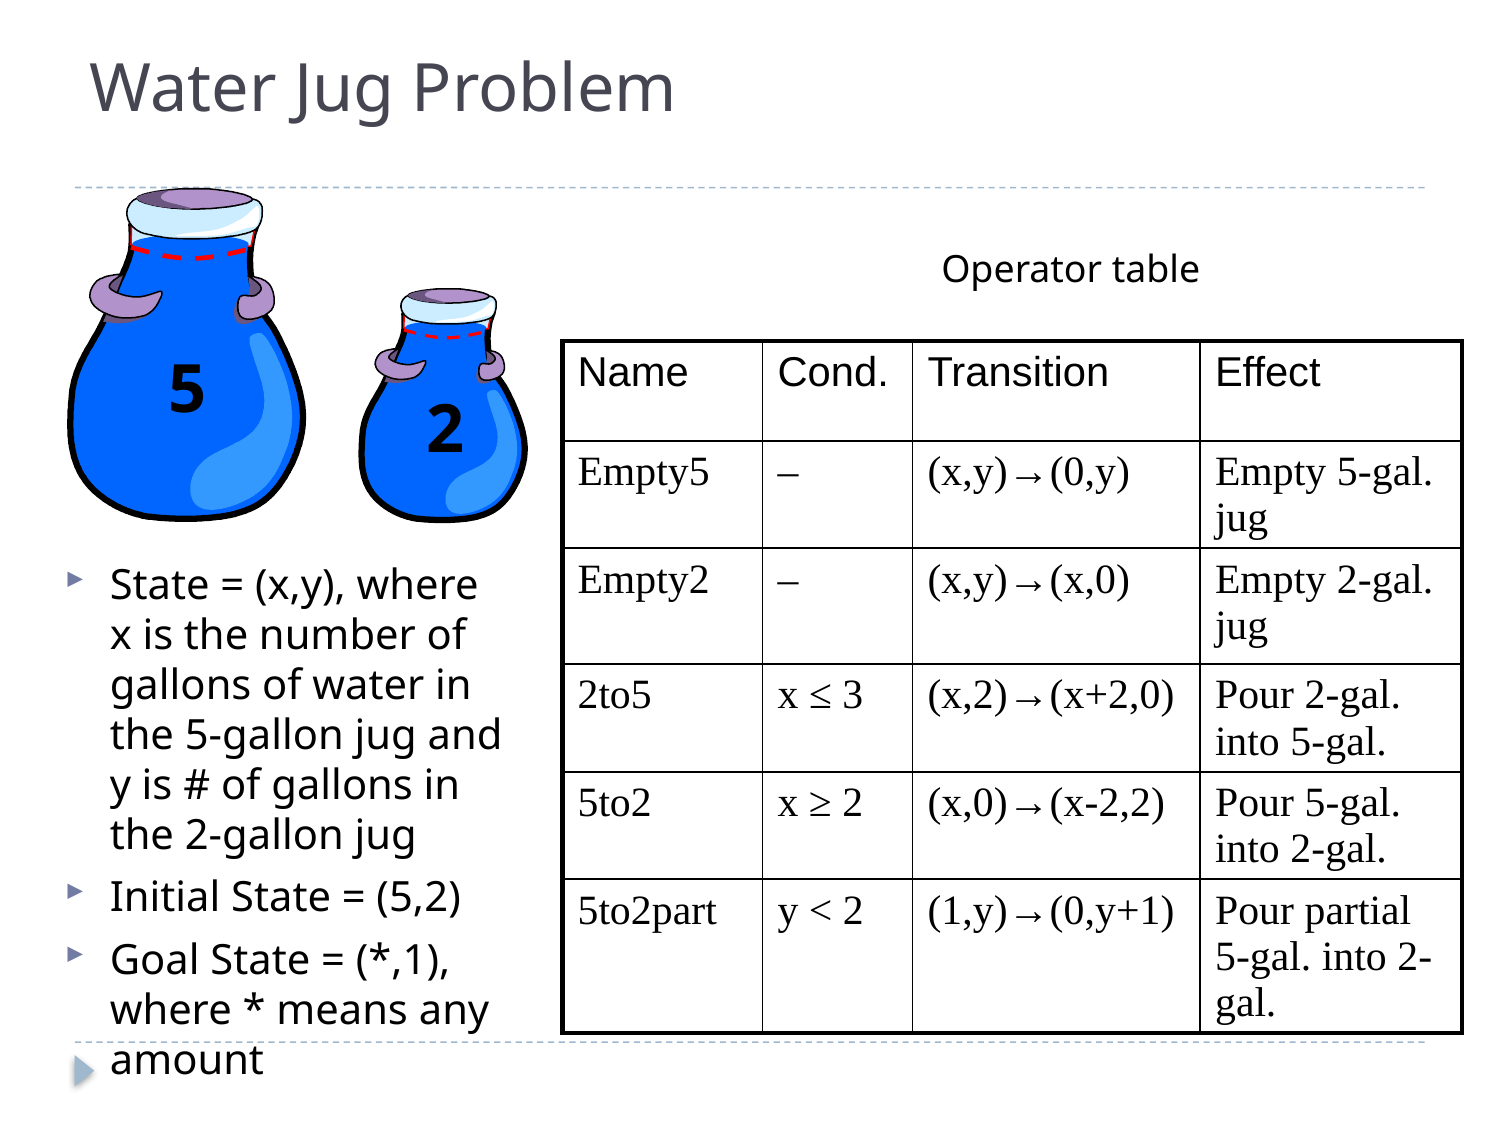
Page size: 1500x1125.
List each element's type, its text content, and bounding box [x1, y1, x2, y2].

table_cell Empty2 [565, 549, 762, 663]
table_cell Empty 5-gal. jug [1201, 442, 1460, 547]
table_cell 2to5 [565, 665, 762, 771]
table_cell Empty 2-gal. jug [1201, 549, 1460, 663]
table_cell y < 2 [763, 880, 912, 1031]
table_cell Empty5 [565, 442, 762, 547]
table_cell (1,y)→(0,y+1) [913, 880, 1199, 1031]
table_cell (x,0)→(x-2,2) [913, 773, 1199, 878]
table_cell 5to2part [565, 880, 762, 1031]
table_header Effect [1201, 343, 1460, 440]
table_cell (x,2)→(x+2,0) [913, 665, 1199, 771]
table_cell (x,y)→(x,0) [913, 549, 1199, 663]
table_cell x ≥ 2 [763, 773, 912, 878]
table_cell Pour 2-gal. into 5-gal. [1201, 665, 1460, 771]
table_cell Pour 5-gal. into 2-gal. [1201, 773, 1460, 878]
table_cell Pour partial 5-gal. into 2-gal. [1201, 880, 1460, 1031]
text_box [361, 288, 525, 521]
table_cell x ≤ 3 [763, 665, 912, 771]
table_header Cond. [763, 343, 912, 440]
table_cell (x,y)→(0,y) [913, 442, 1199, 547]
table_cell – [763, 442, 912, 547]
title Water Jug Problem [75, 24, 1425, 133]
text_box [70, 188, 304, 519]
list State = (x,y), where x is the number of gallons of water in the 5-gallon jug and y is # of gallons in the 2-gallon jug Initial State = (5,2) Goal State = (*,1), where * means any amount [50, 237, 525, 1063]
table_cell 5to2 [565, 773, 762, 878]
table_header Transition [913, 343, 1199, 440]
table_header Name [565, 343, 762, 440]
table_cell – [763, 549, 912, 663]
text_box Operator table [926, 237, 1216, 298]
